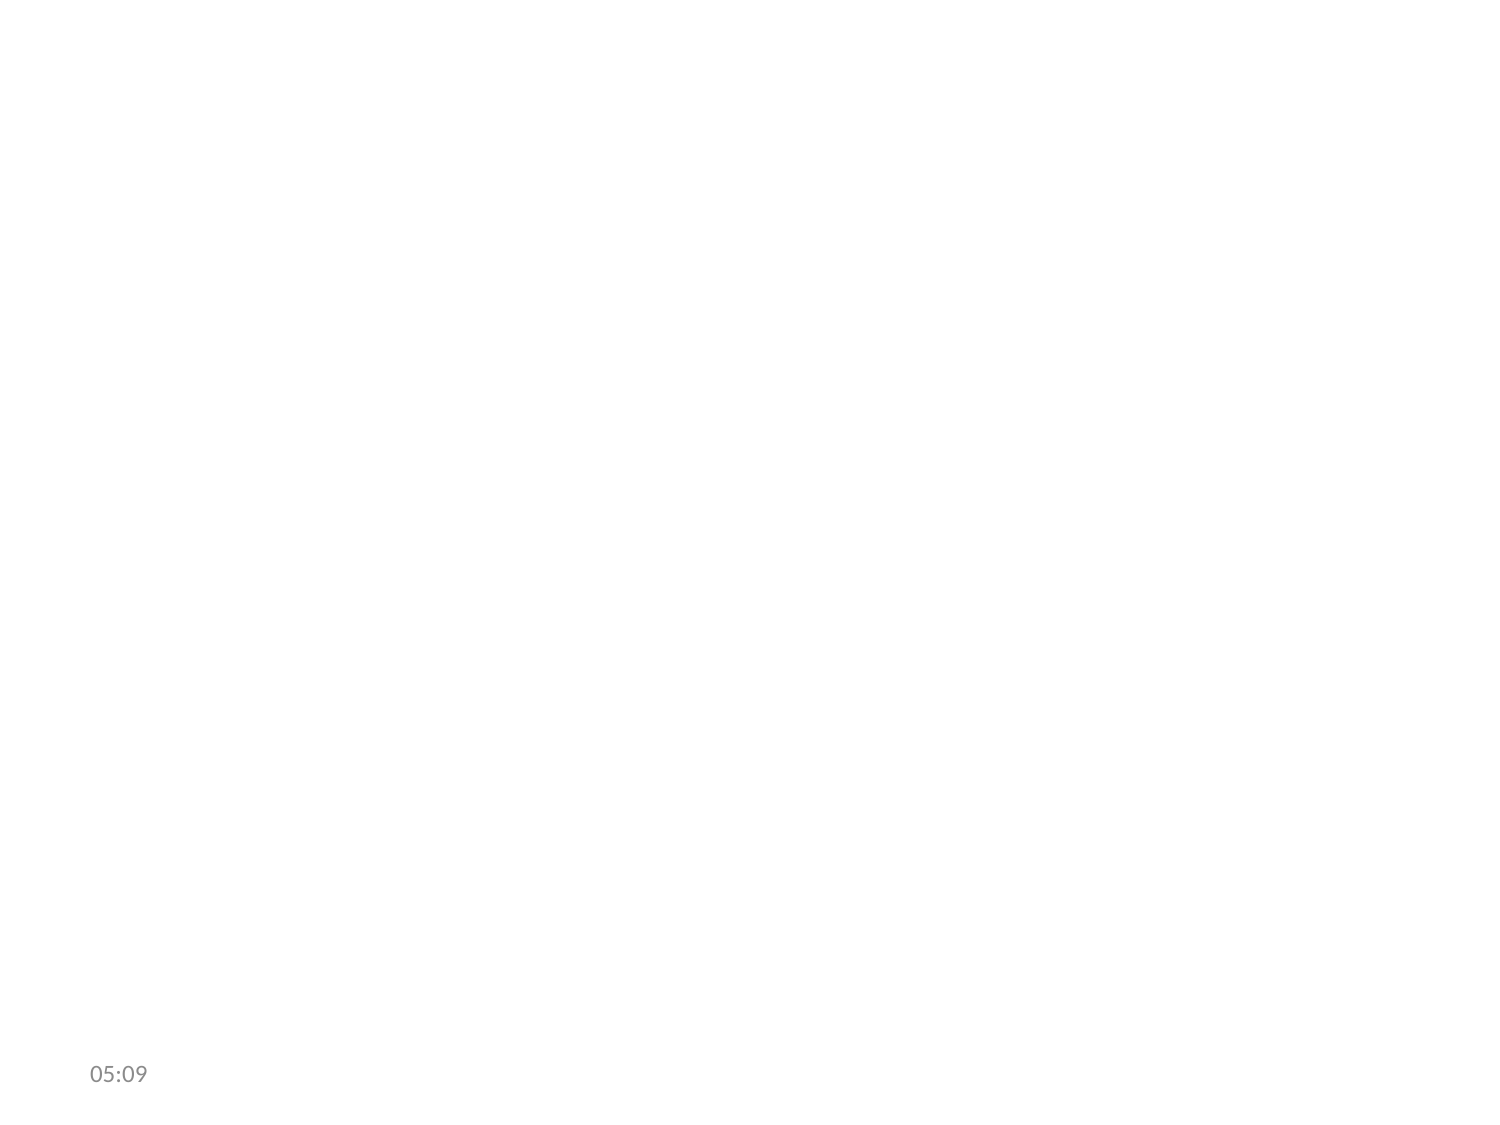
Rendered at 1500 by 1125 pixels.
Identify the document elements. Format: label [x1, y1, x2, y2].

slide_number [75, 1042, 425, 1103]
